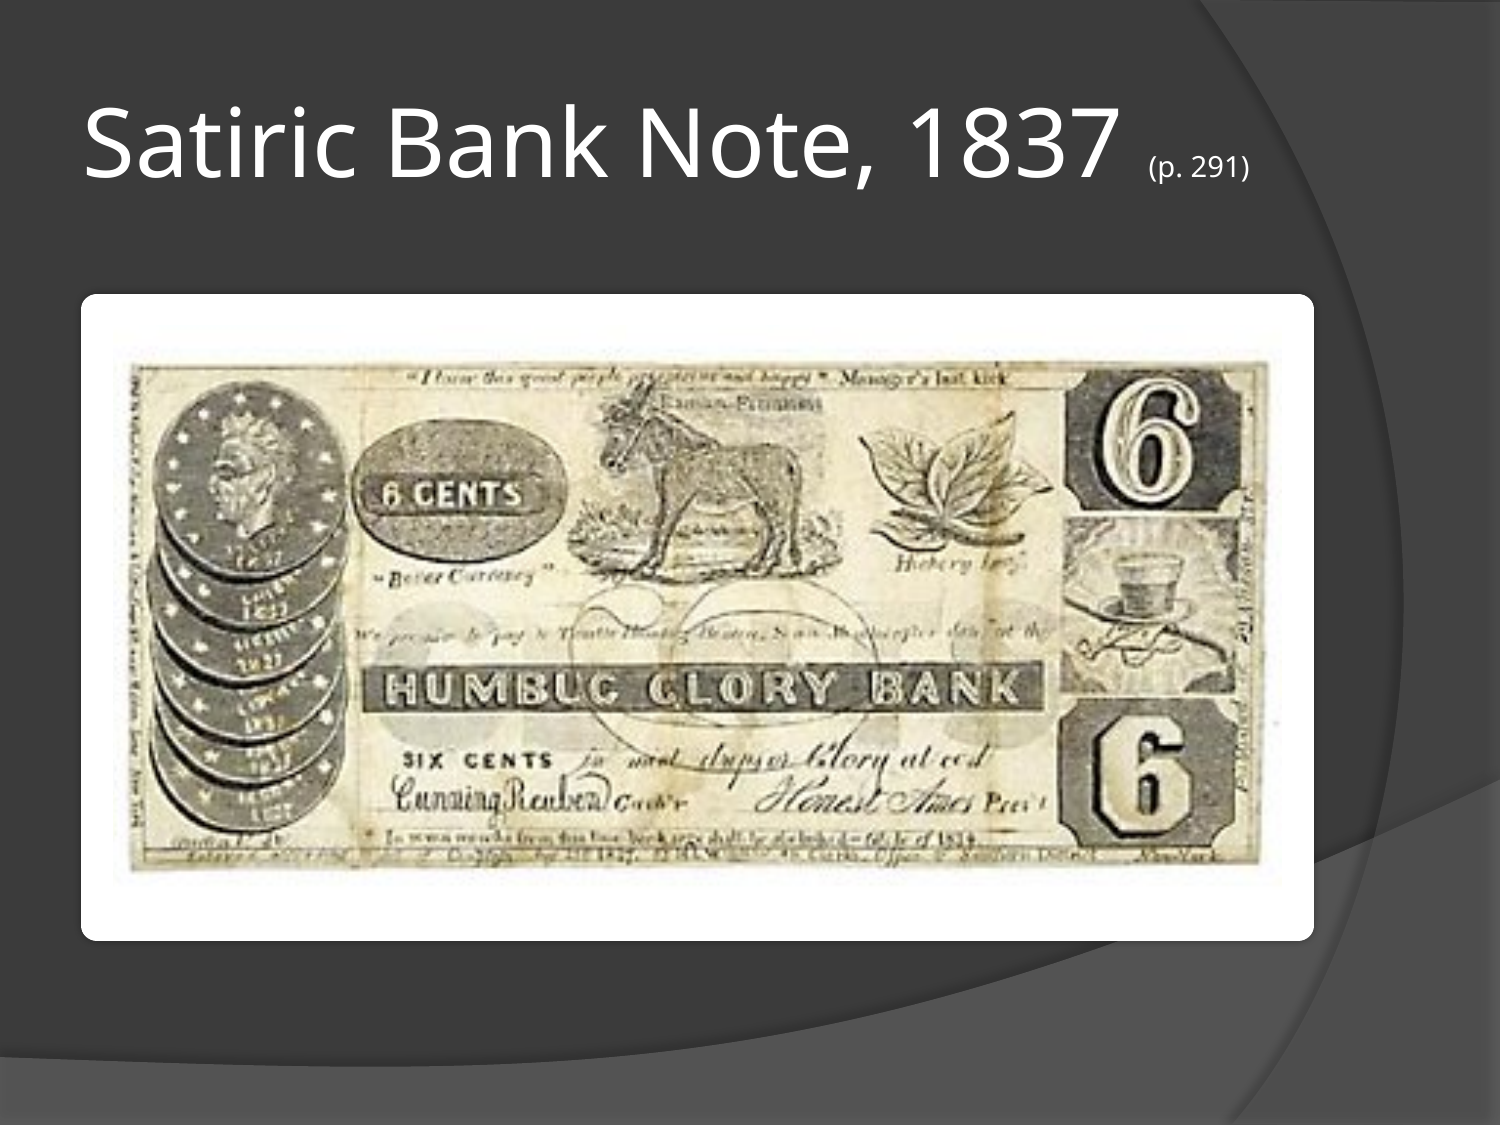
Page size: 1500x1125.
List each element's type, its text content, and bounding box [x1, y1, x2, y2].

title Satiric Bank Note, 1837 (p. 291) [75, 45, 1300, 233]
picture [112, 324, 1283, 911]
